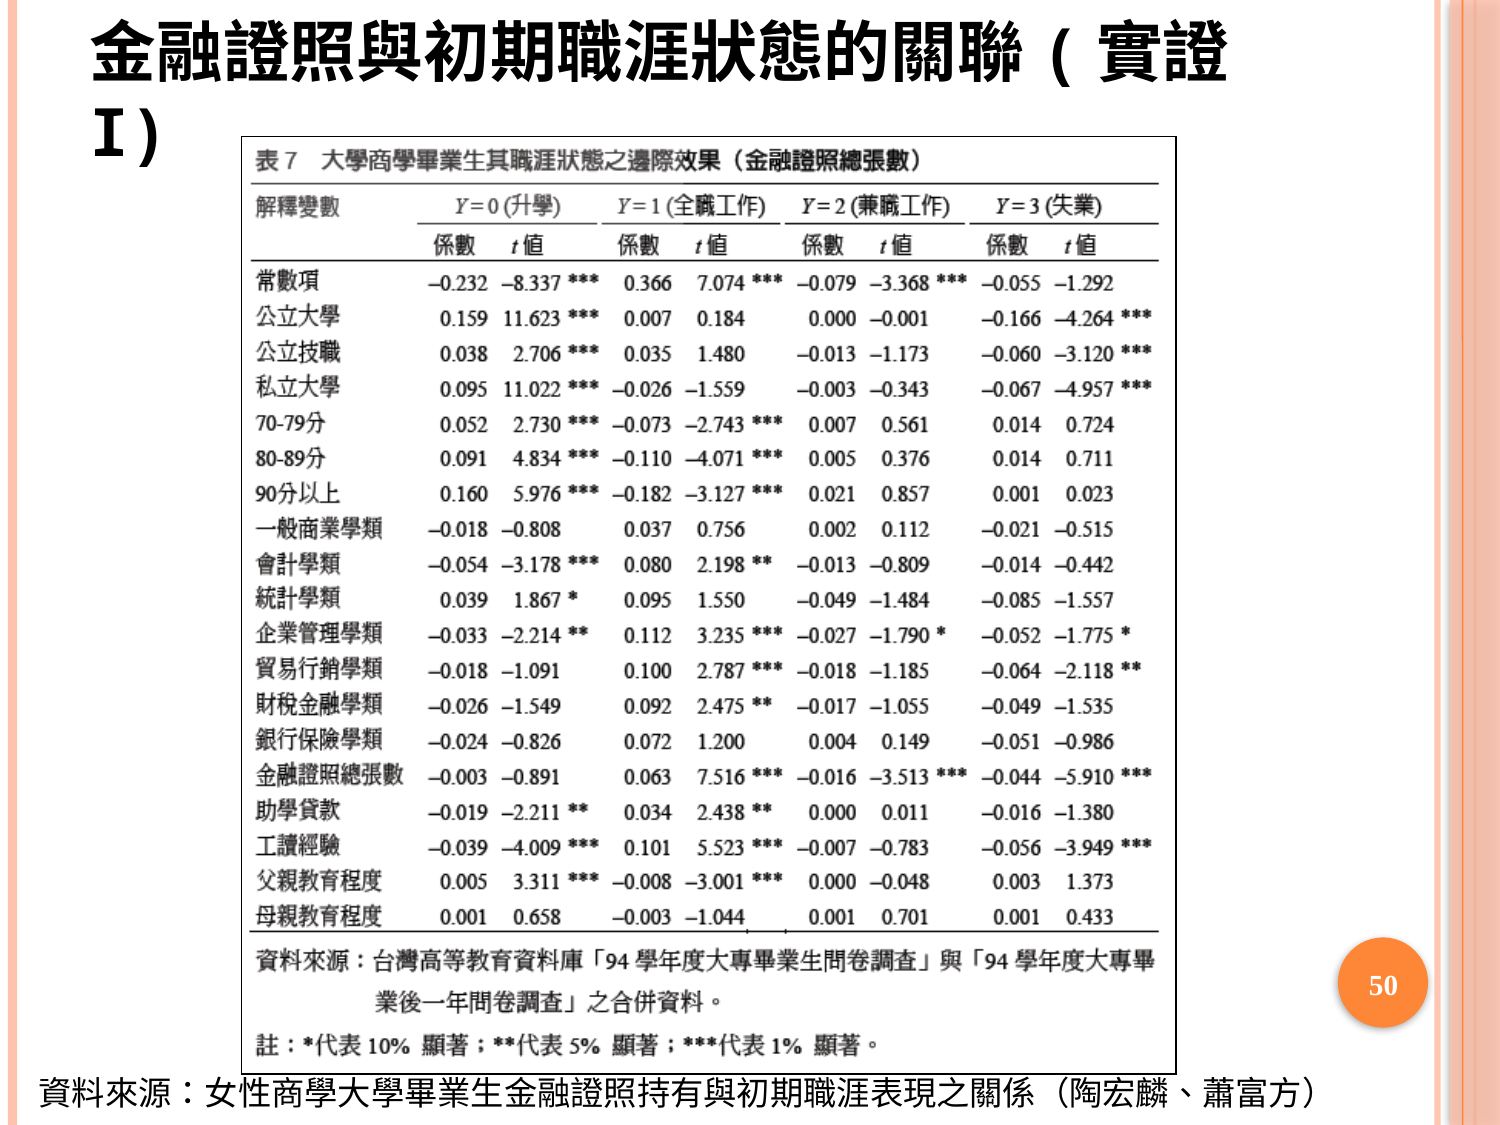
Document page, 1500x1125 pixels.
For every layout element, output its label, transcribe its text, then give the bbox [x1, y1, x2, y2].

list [241, 136, 1176, 1074]
slide_number 50 [1333, 940, 1434, 1026]
text_box 資料來源：女性商學大學畢業生金融證照持有與初期職涯表現之關係（陶宏麟、蕭富方） [23, 1064, 1400, 1120]
title 金融證照與初期職涯狀態的關聯(實證I) [75, 0, 1300, 185]
